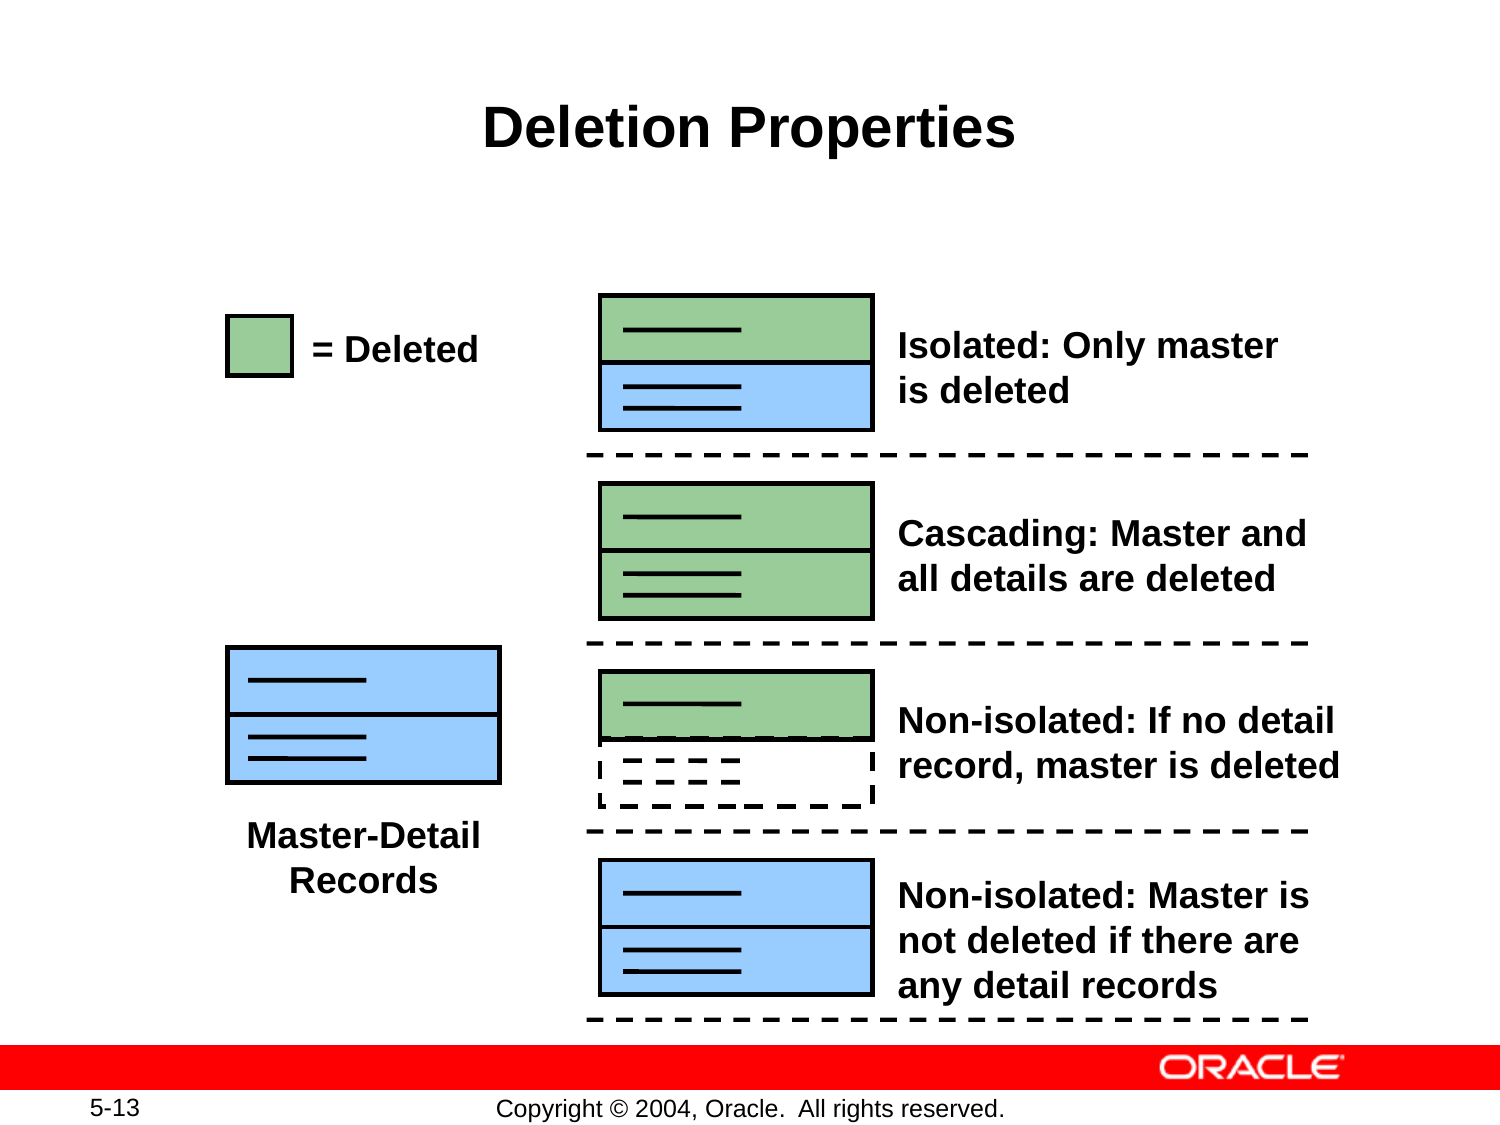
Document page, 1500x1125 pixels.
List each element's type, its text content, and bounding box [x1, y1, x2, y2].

text_box [600, 738, 873, 807]
text_box [227, 647, 500, 714]
text_box [600, 550, 873, 619]
text_box [600, 483, 873, 550]
text_box [600, 927, 873, 995]
text_box Non-isolated: If no detail record, master is deleted [882, 688, 1357, 795]
text_box [600, 295, 873, 362]
text_box Cascading: Master and all details are deleted [882, 501, 1324, 607]
text_box = Deleted [296, 317, 495, 378]
text_box [227, 316, 292, 376]
text_box [227, 714, 500, 783]
text_box Isolated: Only master is deleted [882, 313, 1294, 420]
text_box Non-isolated: Master is not deleted if there are any detail records [882, 863, 1326, 1015]
title Deletion Properties [149, 87, 1351, 232]
text_box [600, 671, 873, 738]
text_box Master-Detail Records [231, 803, 497, 909]
text_box [600, 859, 873, 927]
text_box [600, 362, 873, 431]
